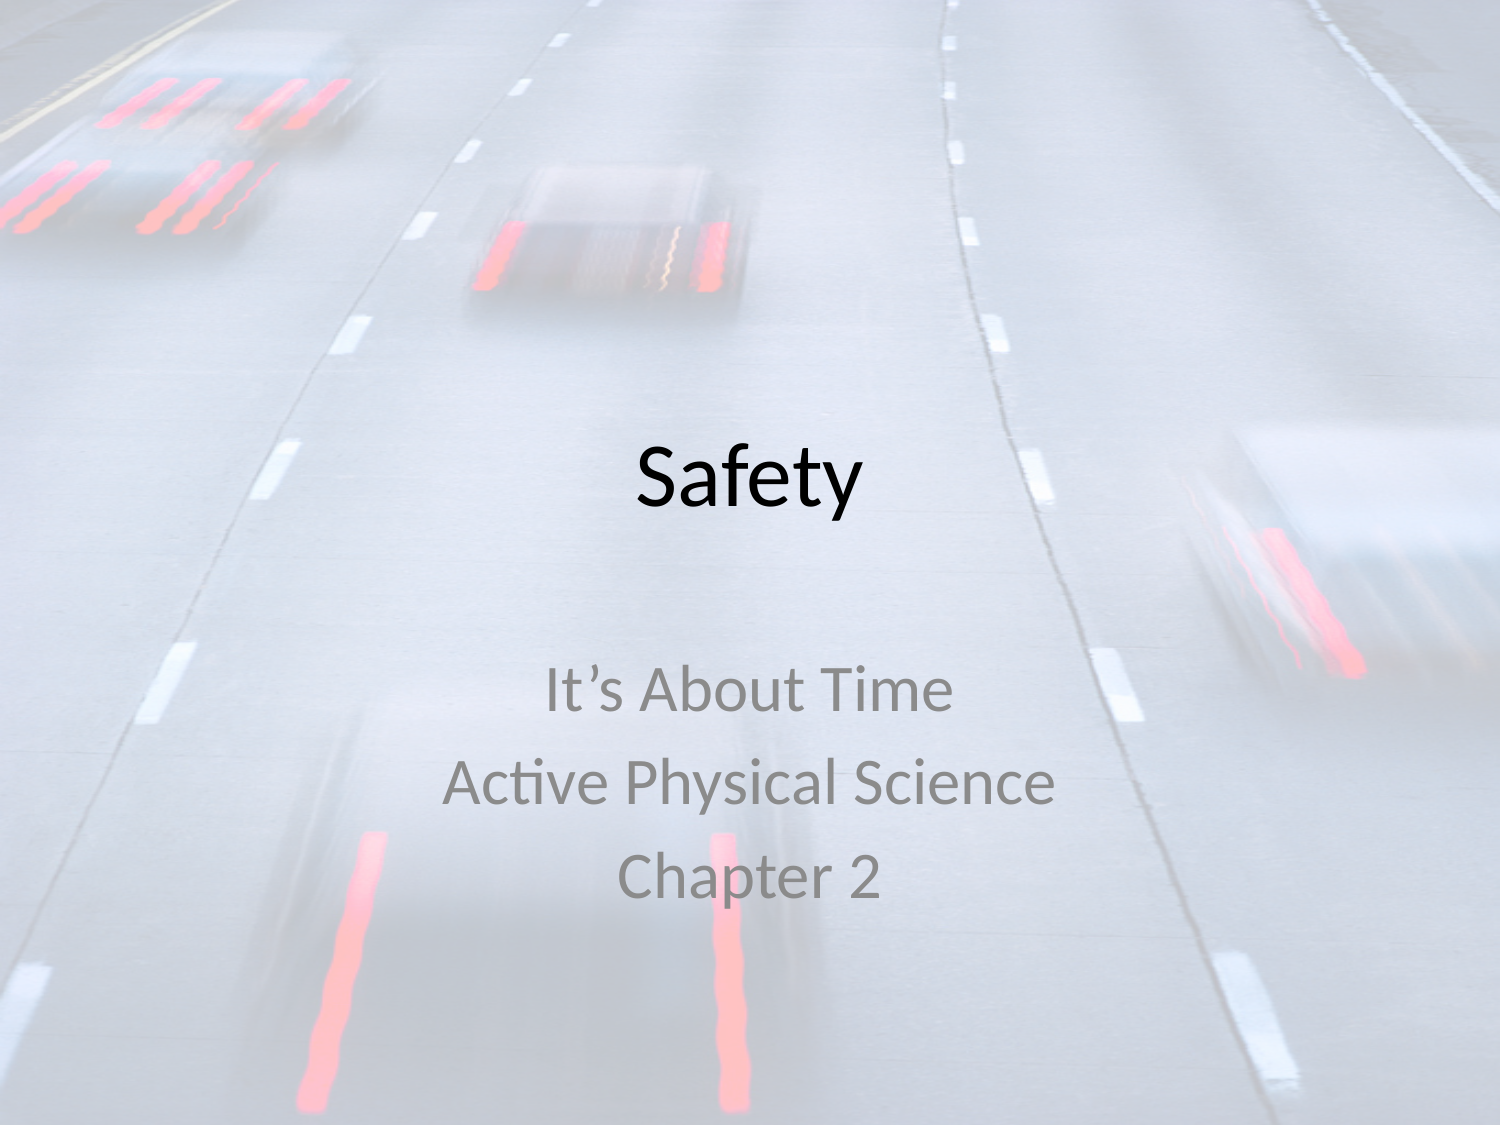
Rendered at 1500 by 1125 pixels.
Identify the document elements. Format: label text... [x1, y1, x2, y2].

subtitle It’s About Time Active Physical Science Chapter 2 [225, 637, 1275, 925]
title Safety [112, 349, 1388, 591]
